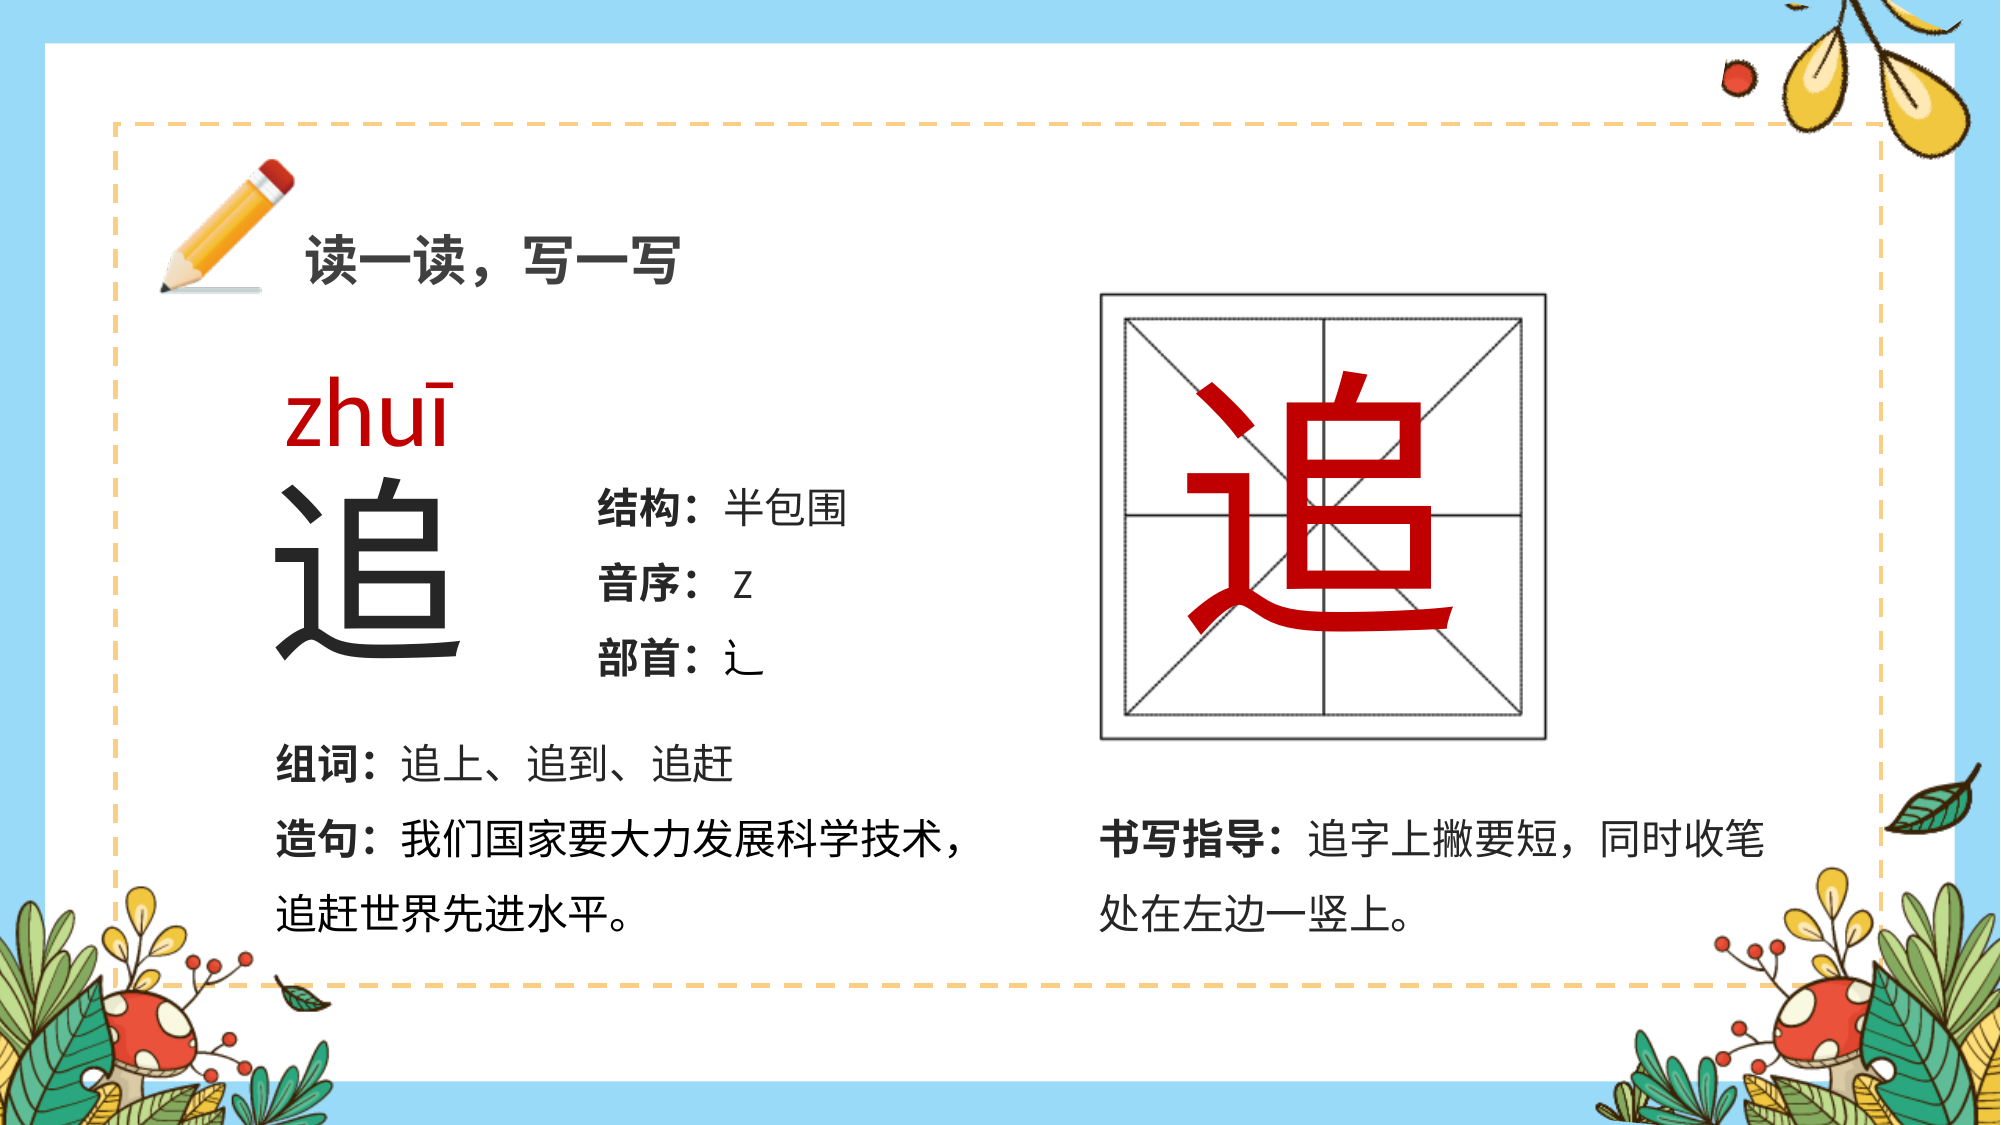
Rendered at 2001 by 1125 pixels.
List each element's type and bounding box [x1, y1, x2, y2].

text_box [0, 0, 2000, 1125]
text_box [136, 136, 822, 316]
picture [1050, 236, 1595, 781]
